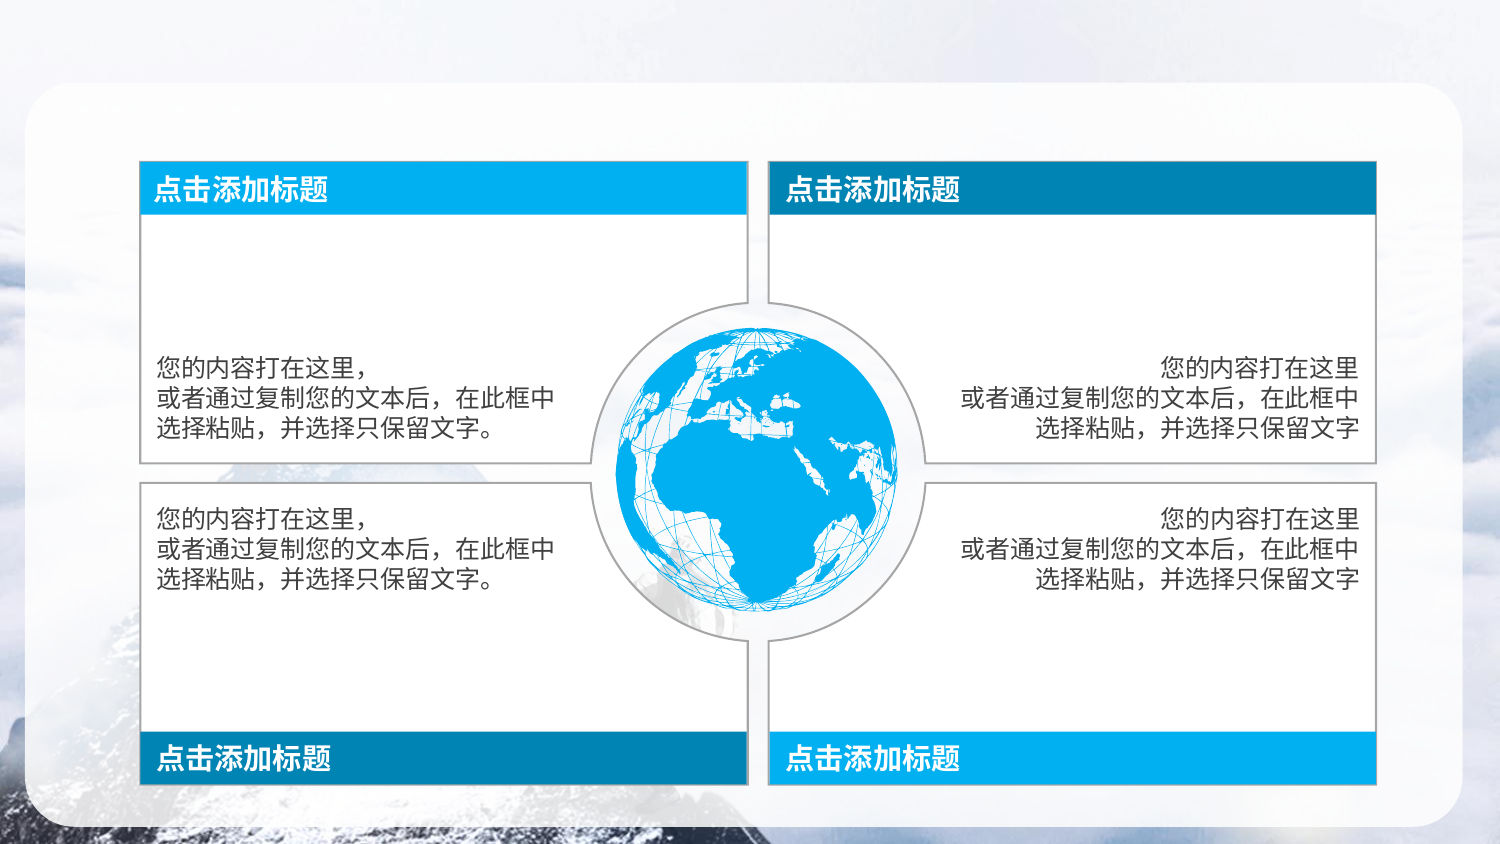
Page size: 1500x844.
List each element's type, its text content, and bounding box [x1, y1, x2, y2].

text_box 您的内容打在这里， 或者通过复制您的文本后，在此框中 选择粘贴，并选择只保留文字。 [140, 482, 748, 785]
text_box 点击添加标题 [140, 161, 747, 215]
text_box 点击添加标题 [769, 161, 1376, 215]
text_box 您的内容打在这里 或者通过复制您的文本后，在此框中 选择粘贴，并选择只保留文字 [768, 482, 1376, 785]
text_box 您的内容打在这里 或者通过复制您的文本后，在此框中 选择粘贴，并选择只保留文字 [768, 161, 1376, 464]
text_box 点击添加标题 [769, 731, 1376, 785]
text_box 点击添加标题 [140, 731, 747, 785]
picture [0, 0, 1500, 844]
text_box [615, 327, 899, 612]
text_box 您的内容打在这里， 或者通过复制您的文本后，在此框中 选择粘贴，并选择只保留文字。 [140, 161, 748, 464]
